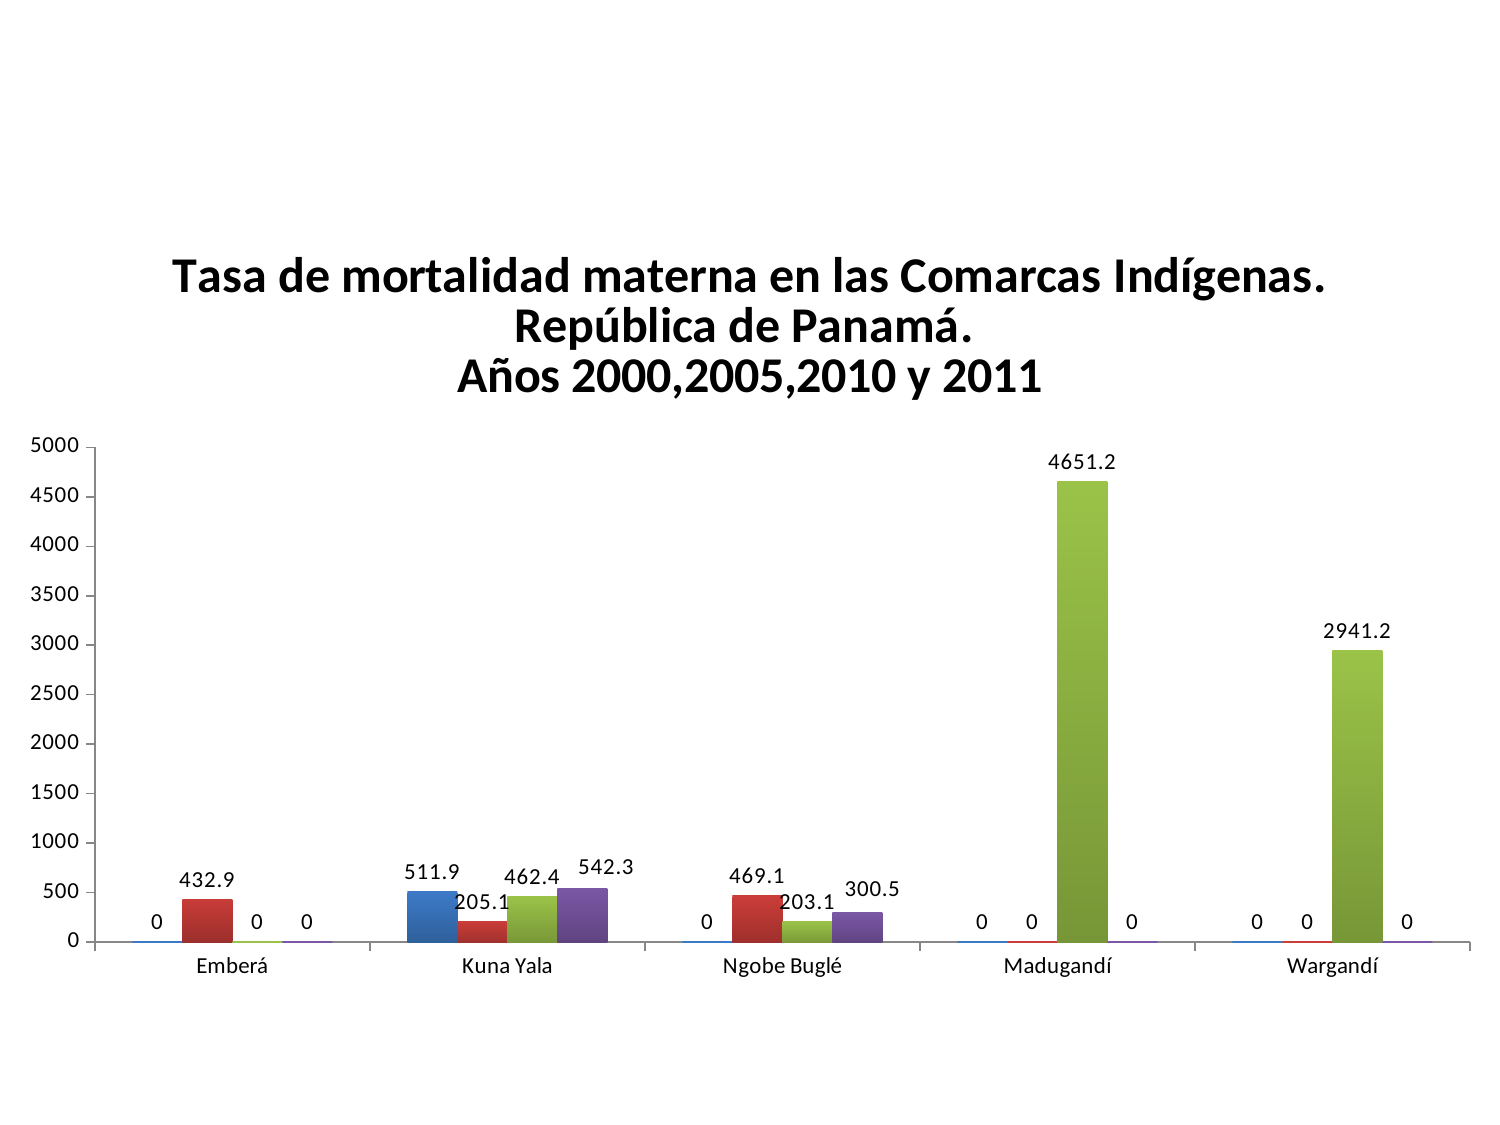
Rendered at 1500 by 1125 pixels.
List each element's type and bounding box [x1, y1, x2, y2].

chart [0, 216, 1500, 996]
